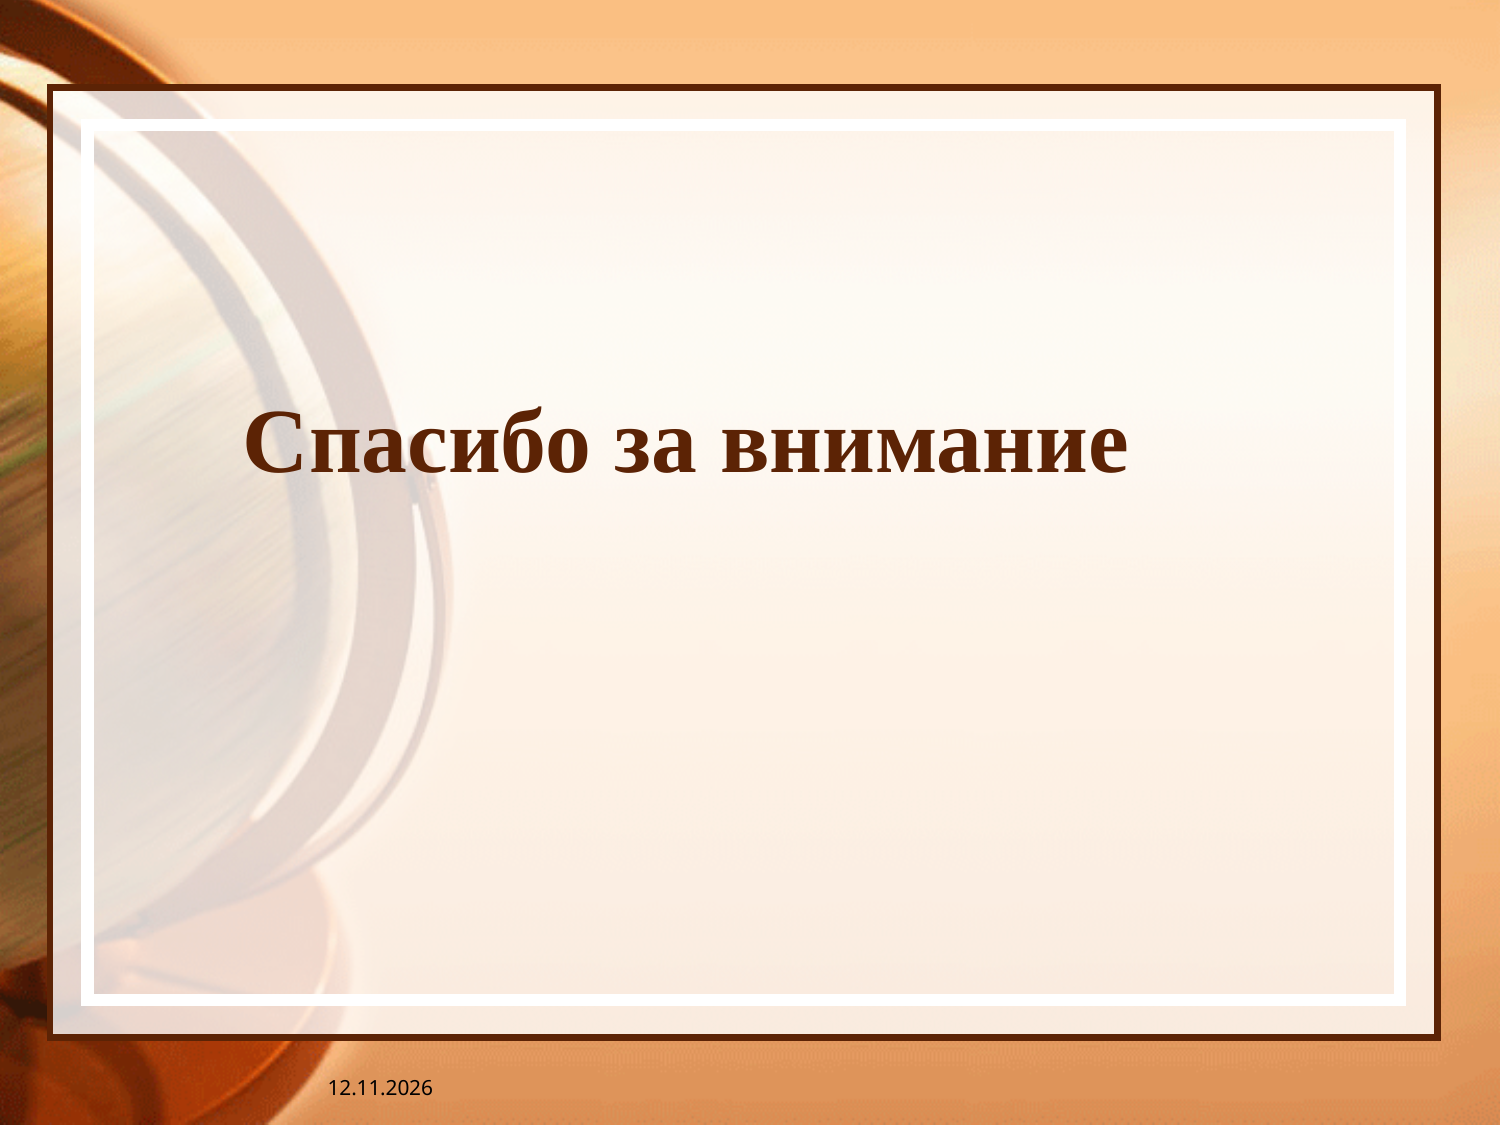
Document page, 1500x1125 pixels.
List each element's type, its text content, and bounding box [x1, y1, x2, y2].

list Спасибо за внимание [135, 373, 1365, 979]
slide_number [312, 1052, 574, 1125]
picture [0, 0, 1500, 1125]
